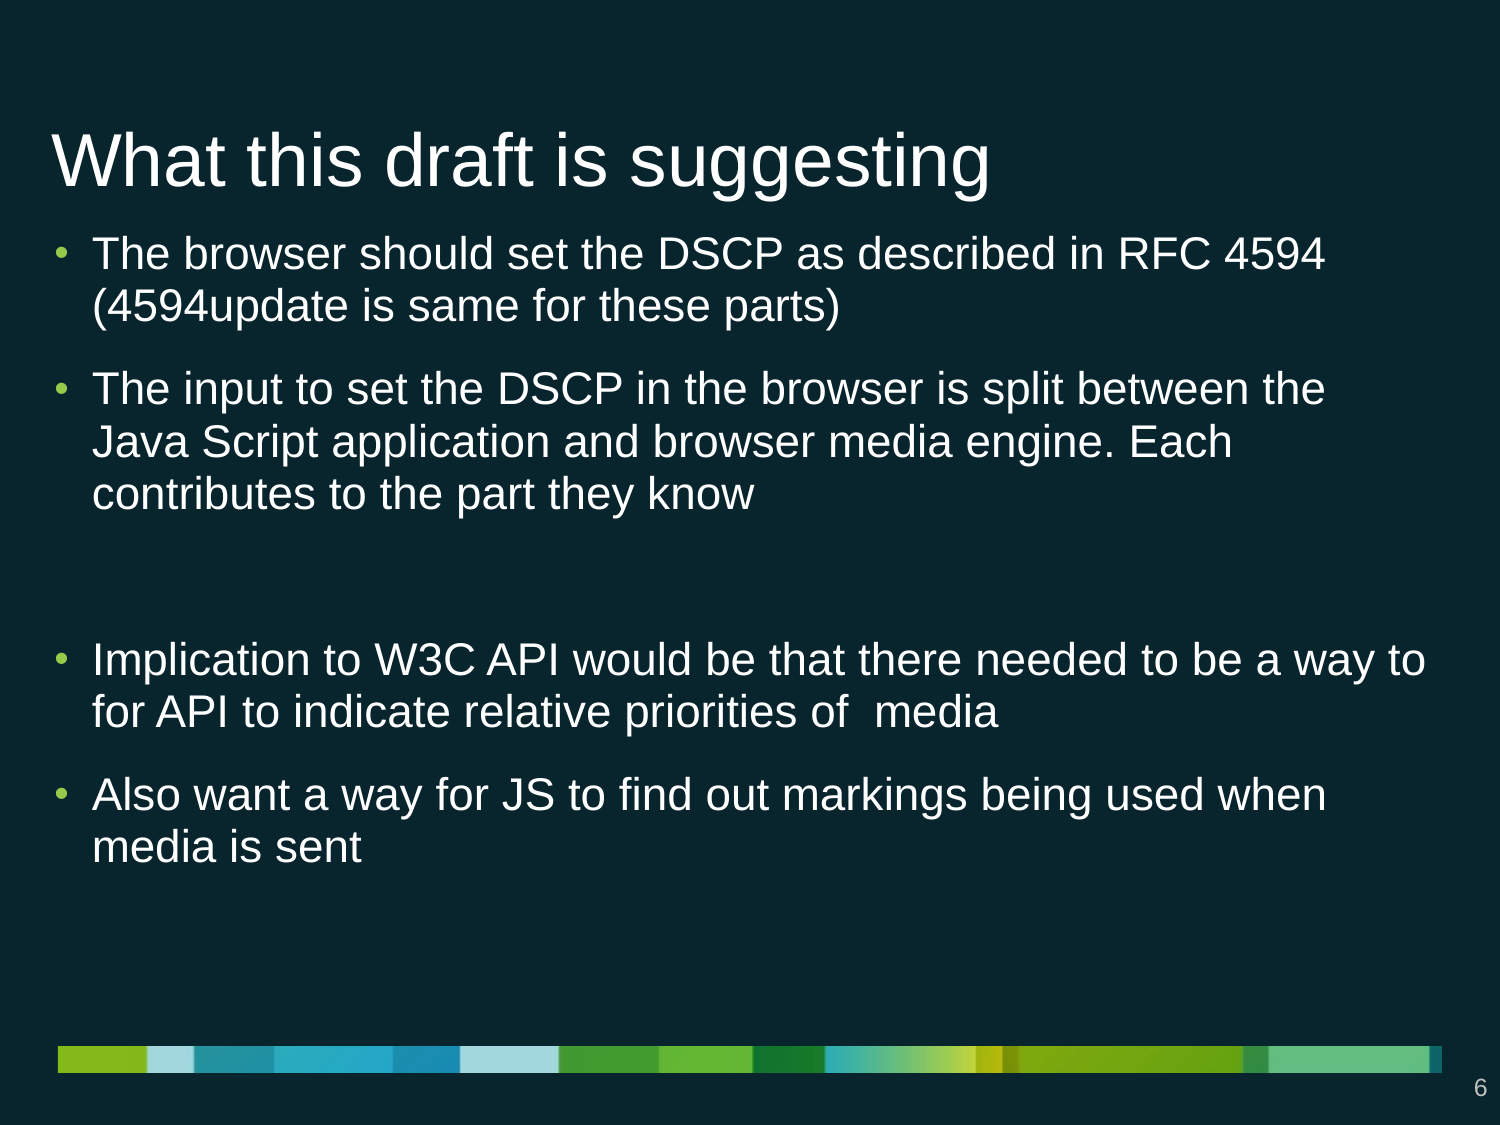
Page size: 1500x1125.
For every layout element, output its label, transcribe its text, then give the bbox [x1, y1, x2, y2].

picture [57, 1046, 1442, 1073]
title What this draft is suggesting [37, 70, 1447, 209]
list The browser should set the DSCP as described in RFC 4594 (4594update is same for these parts) The input to set the DSCP in the browser is split between the Java Script application and browser media engine. Each contributes to the part they know Implication to W3C API would be that there needed to be a way to for API to indicate relative priorities of media Also want a way for JS to find out markings being used when media is sent [39, 220, 1447, 1035]
